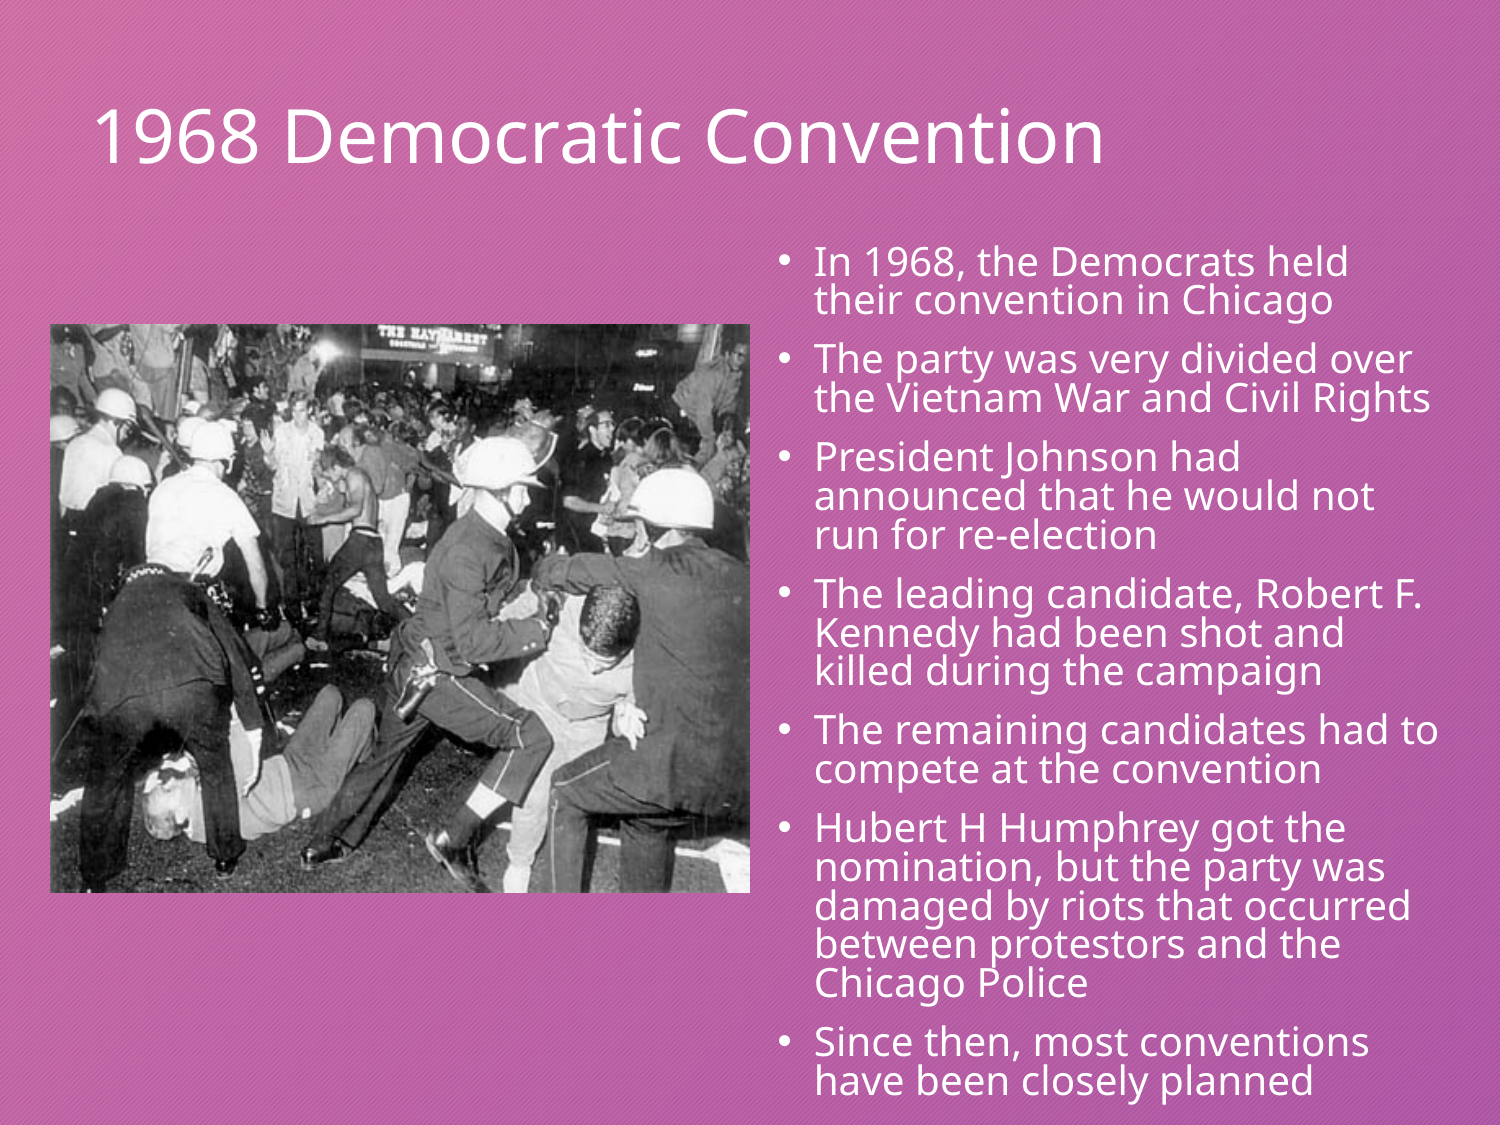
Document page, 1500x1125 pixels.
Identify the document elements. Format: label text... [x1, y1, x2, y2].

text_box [49, 324, 751, 893]
title 1968 Democratic Convention [75, 45, 1425, 233]
list In 1968, the Democrats held their convention in Chicago The party was very divided over the Vietnam War and Civil Rights President Johnson had announced that he would not run for re-election The leading candidate, Robert F. Kennedy had been shot and killed during the campaign The remaining candidates had to compete at the convention Hubert H Humphrey got the nomination, but the party was damaged by riots that occurred between protestors and the Chicago Police Since then, most conventions have been closely planned [762, 237, 1463, 1125]
